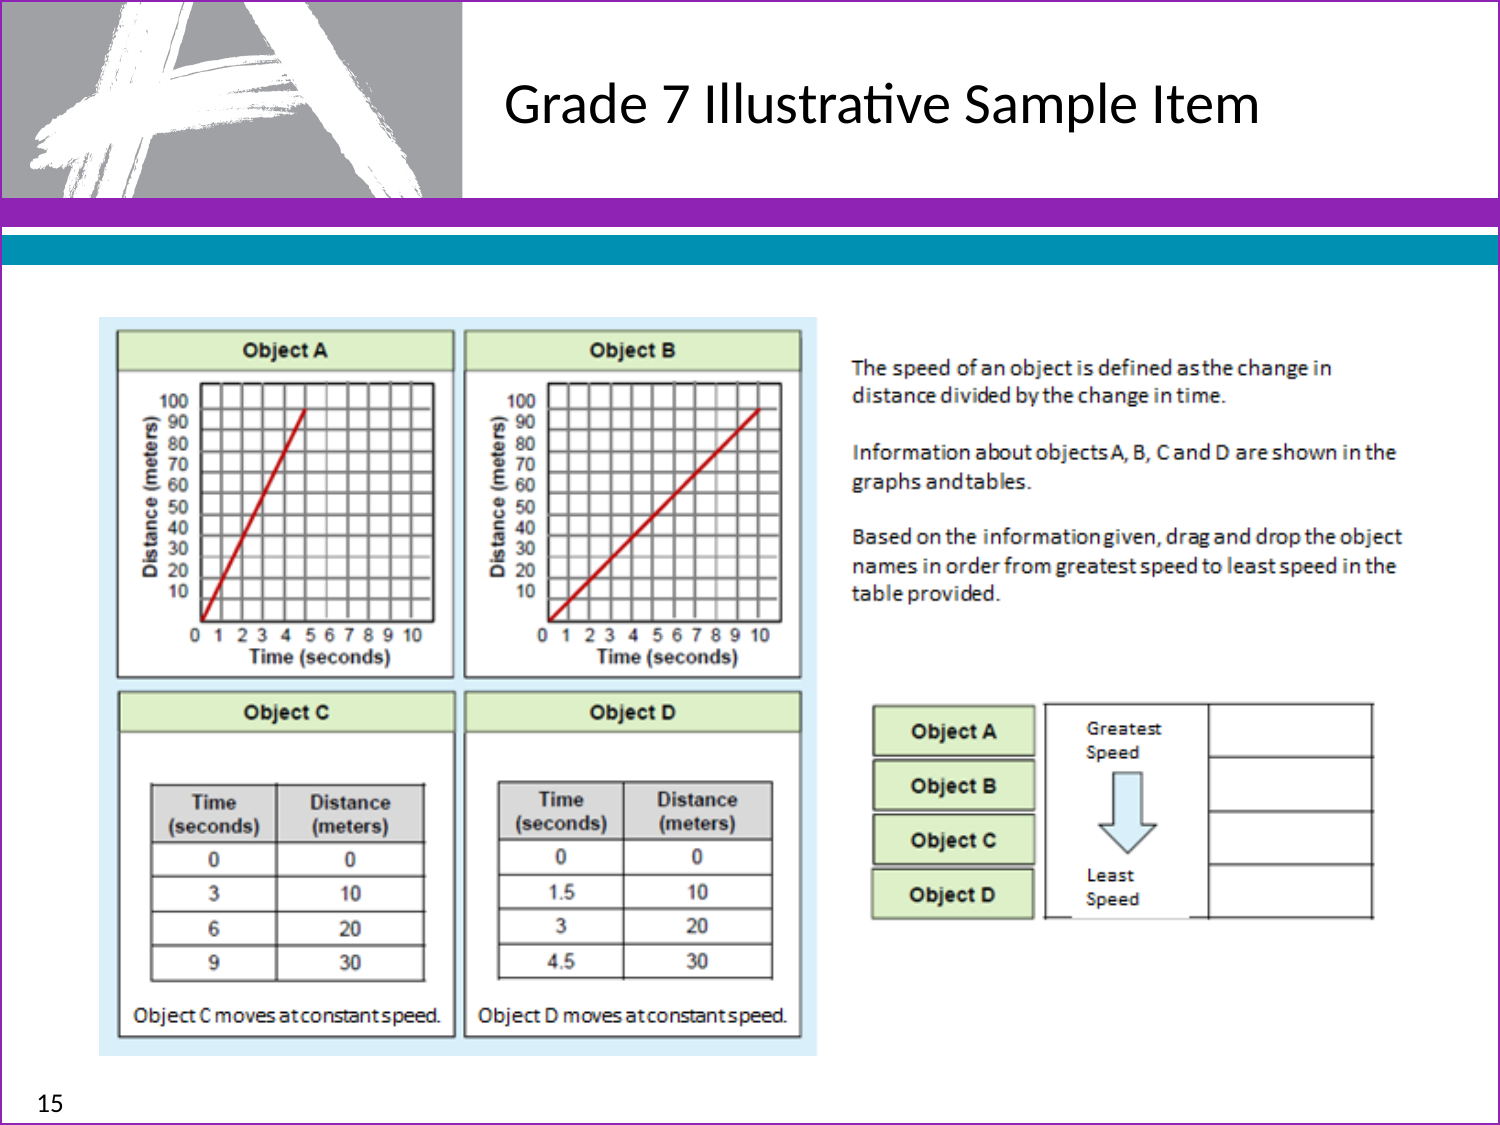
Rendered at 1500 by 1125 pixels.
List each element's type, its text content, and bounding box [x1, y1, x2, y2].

slide_number 15 [0, 1077, 100, 1125]
title Grade 7 Illustrative Sample Item [462, 0, 1500, 200]
picture [2, 2, 462, 198]
picture [99, 317, 1428, 1056]
